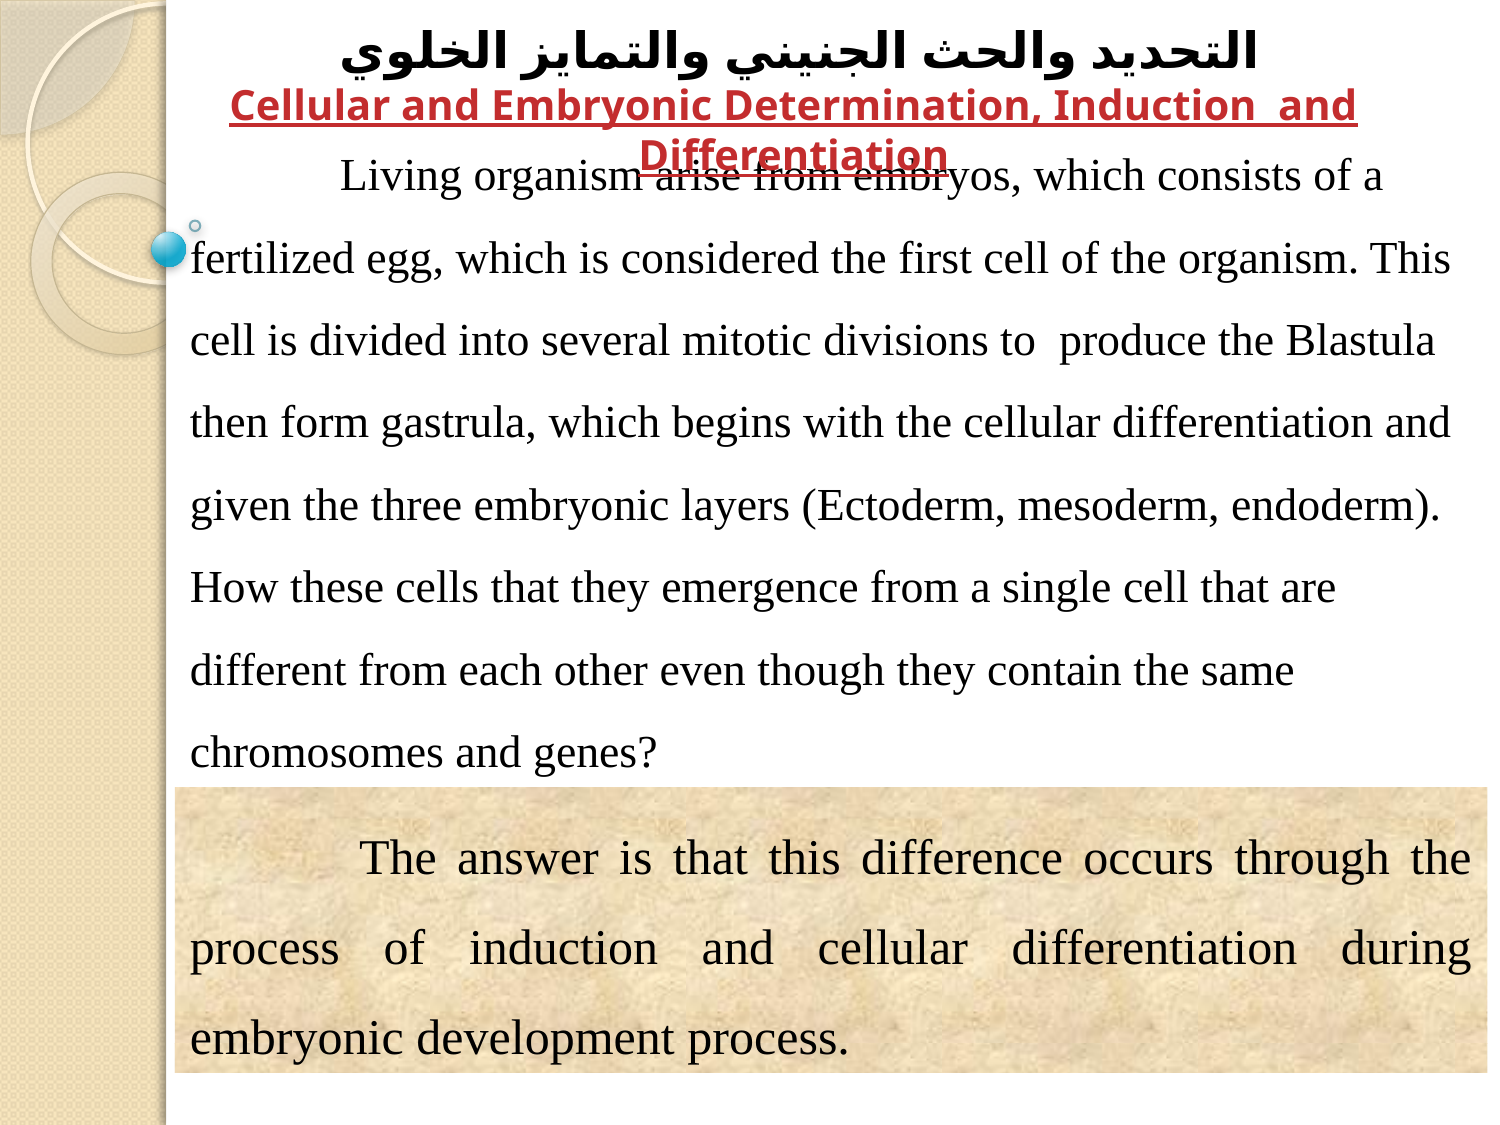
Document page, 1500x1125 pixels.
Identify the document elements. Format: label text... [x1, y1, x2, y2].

text_box The answer is that this difference occurs through the process of induction and cellular differentiation during embryonic development process. [174, 787, 1488, 1073]
text_box التحديد والحث الجنيني والتمايز الخلوي Cellular and Embryonic Determination, Induction and Differentiation [99, 11, 1488, 186]
text_box Living organism arise from embryos, which consists of a fertilized egg, which is considered the first cell of the organism. This cell is divided into several mitotic divisions to produce the Blastula then form gastrula, which begins with the cellular differentiation and given the three embryonic layers (Ectoderm, mesoderm, endoderm). How these cells that they emergence from a single cell that are different from each other even though they contain the same chromosomes and genes? [174, 186, 1488, 785]
